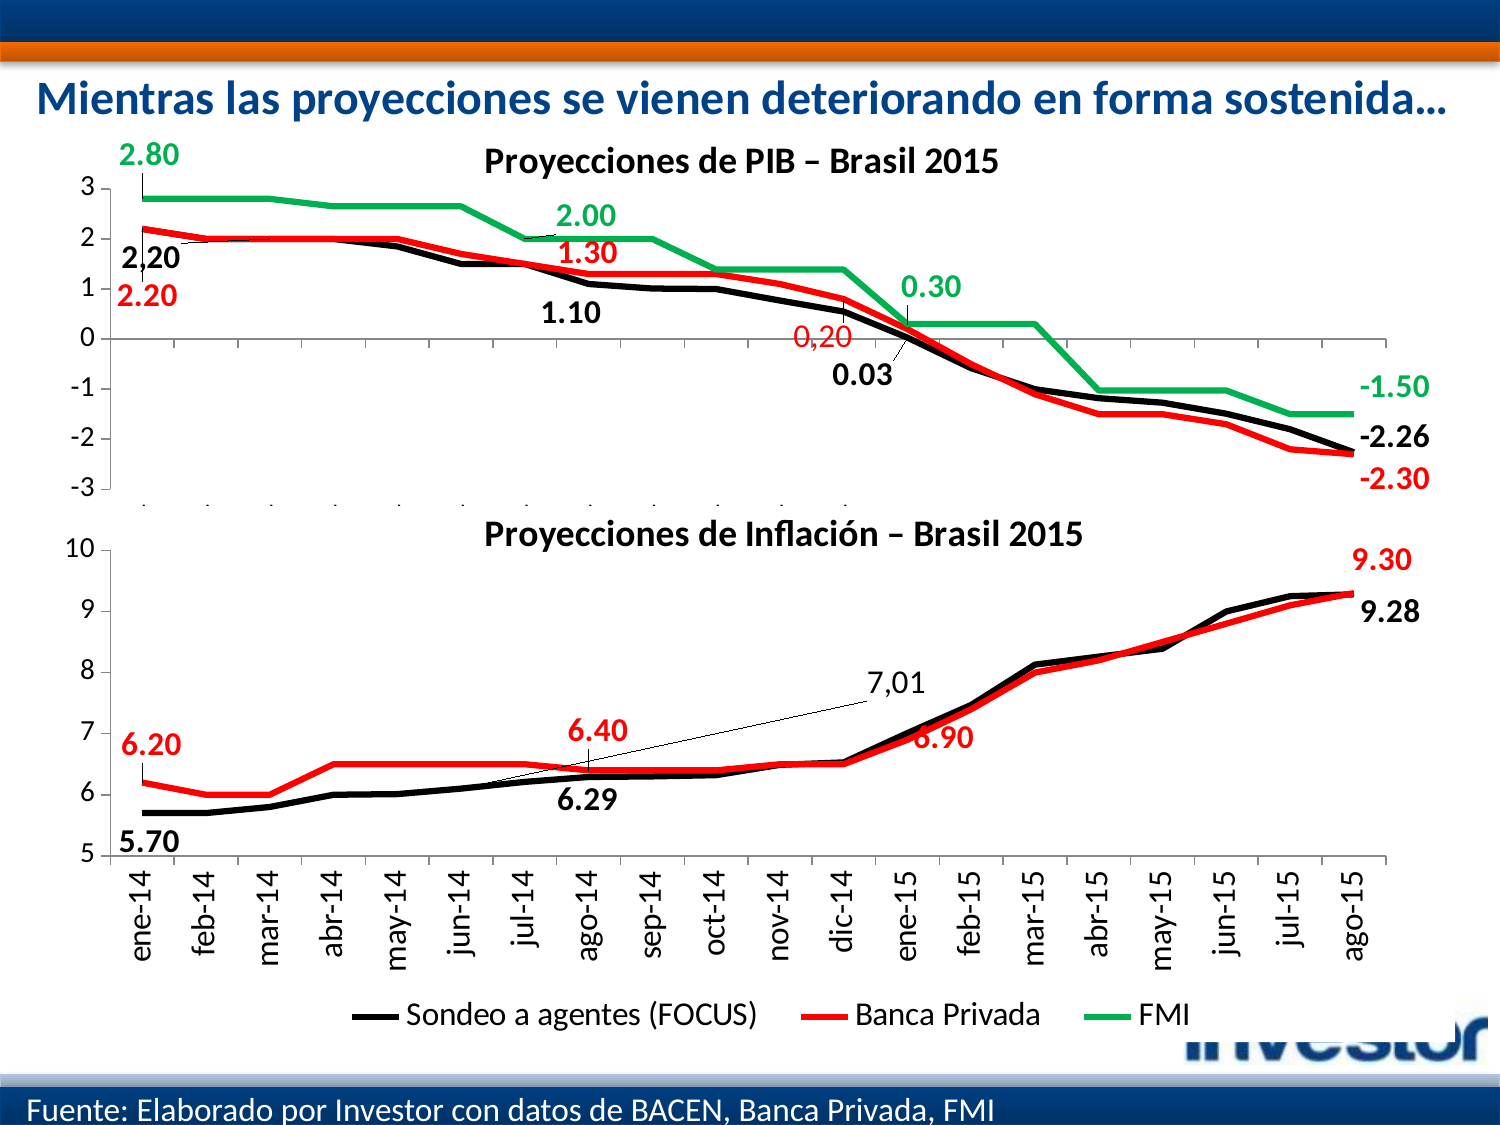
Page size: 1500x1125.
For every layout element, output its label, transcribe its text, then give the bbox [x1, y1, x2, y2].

title Mientras las proyecciones se vienen deteriorando en forma sostenida… [3, 34, 1485, 156]
text_box Fuente: Elaborado por Investor con datos de BACEN, Banca Privada, FMI [11, 1081, 1184, 1125]
chart [34, 132, 1456, 1043]
picture [1183, 999, 1488, 1065]
